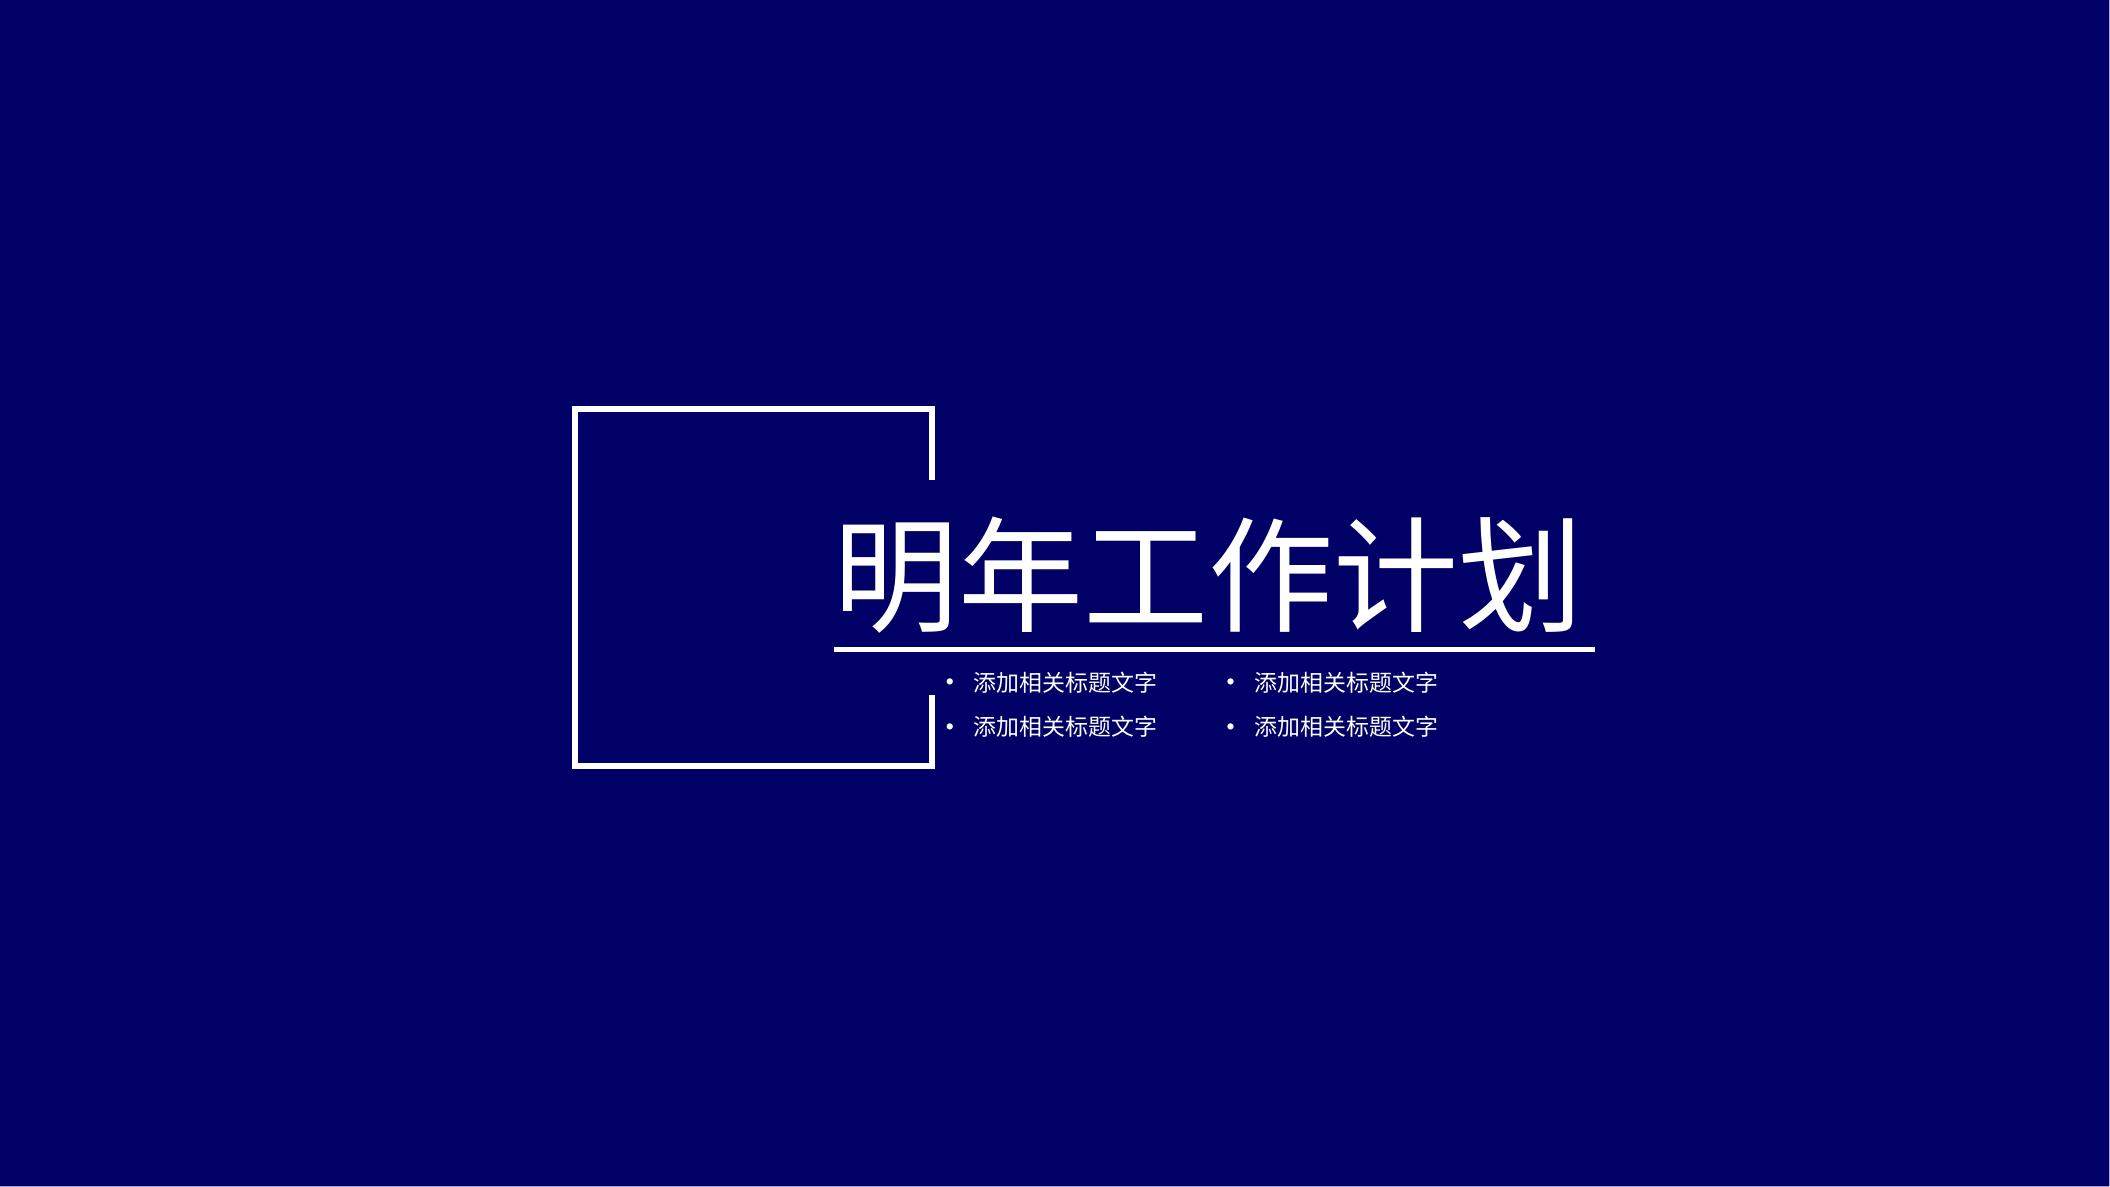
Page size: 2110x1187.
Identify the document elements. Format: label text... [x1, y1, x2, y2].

text_box 添加相关标题文字 [931, 705, 1173, 748]
text_box [0, 0, 2110, 1187]
text_box [574, 408, 933, 767]
text_box 添加相关标题文字 [1211, 660, 1454, 703]
text_box 添加相关标题文字 [931, 660, 1173, 703]
text_box 添加相关标题文字 [1211, 705, 1454, 748]
